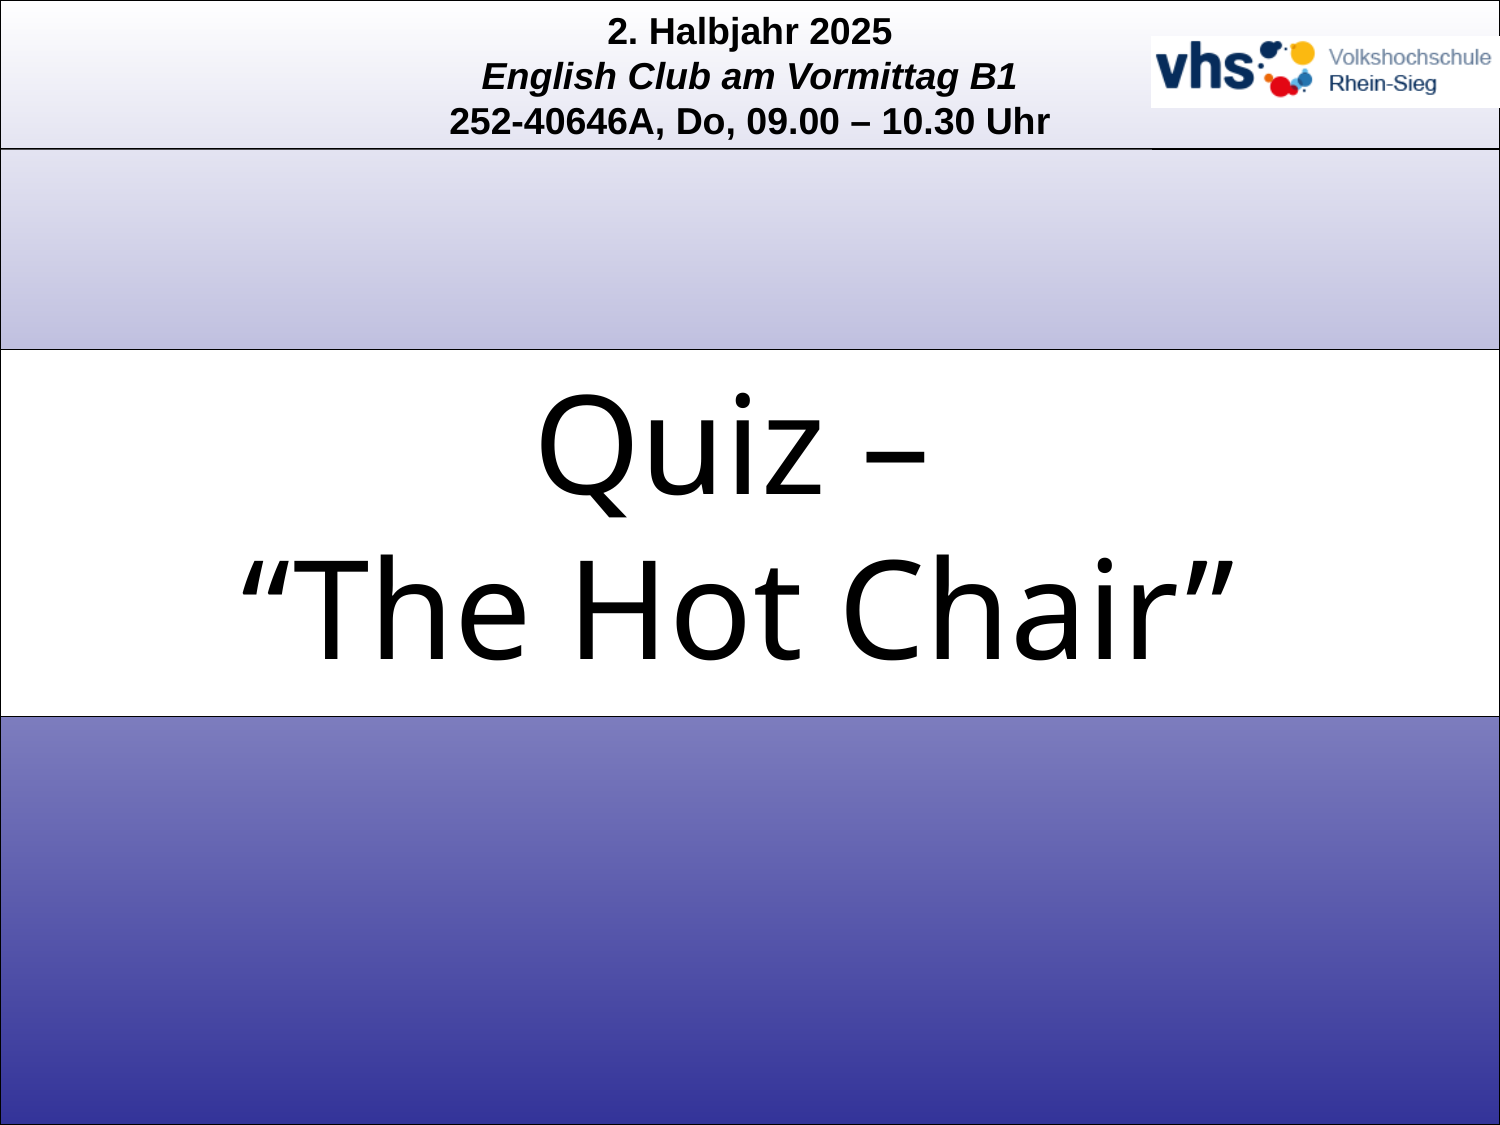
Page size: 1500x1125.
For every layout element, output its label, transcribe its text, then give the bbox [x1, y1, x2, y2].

title Quiz – “The Hot Chair” [0, 349, 1500, 717]
picture [1151, 36, 1500, 108]
